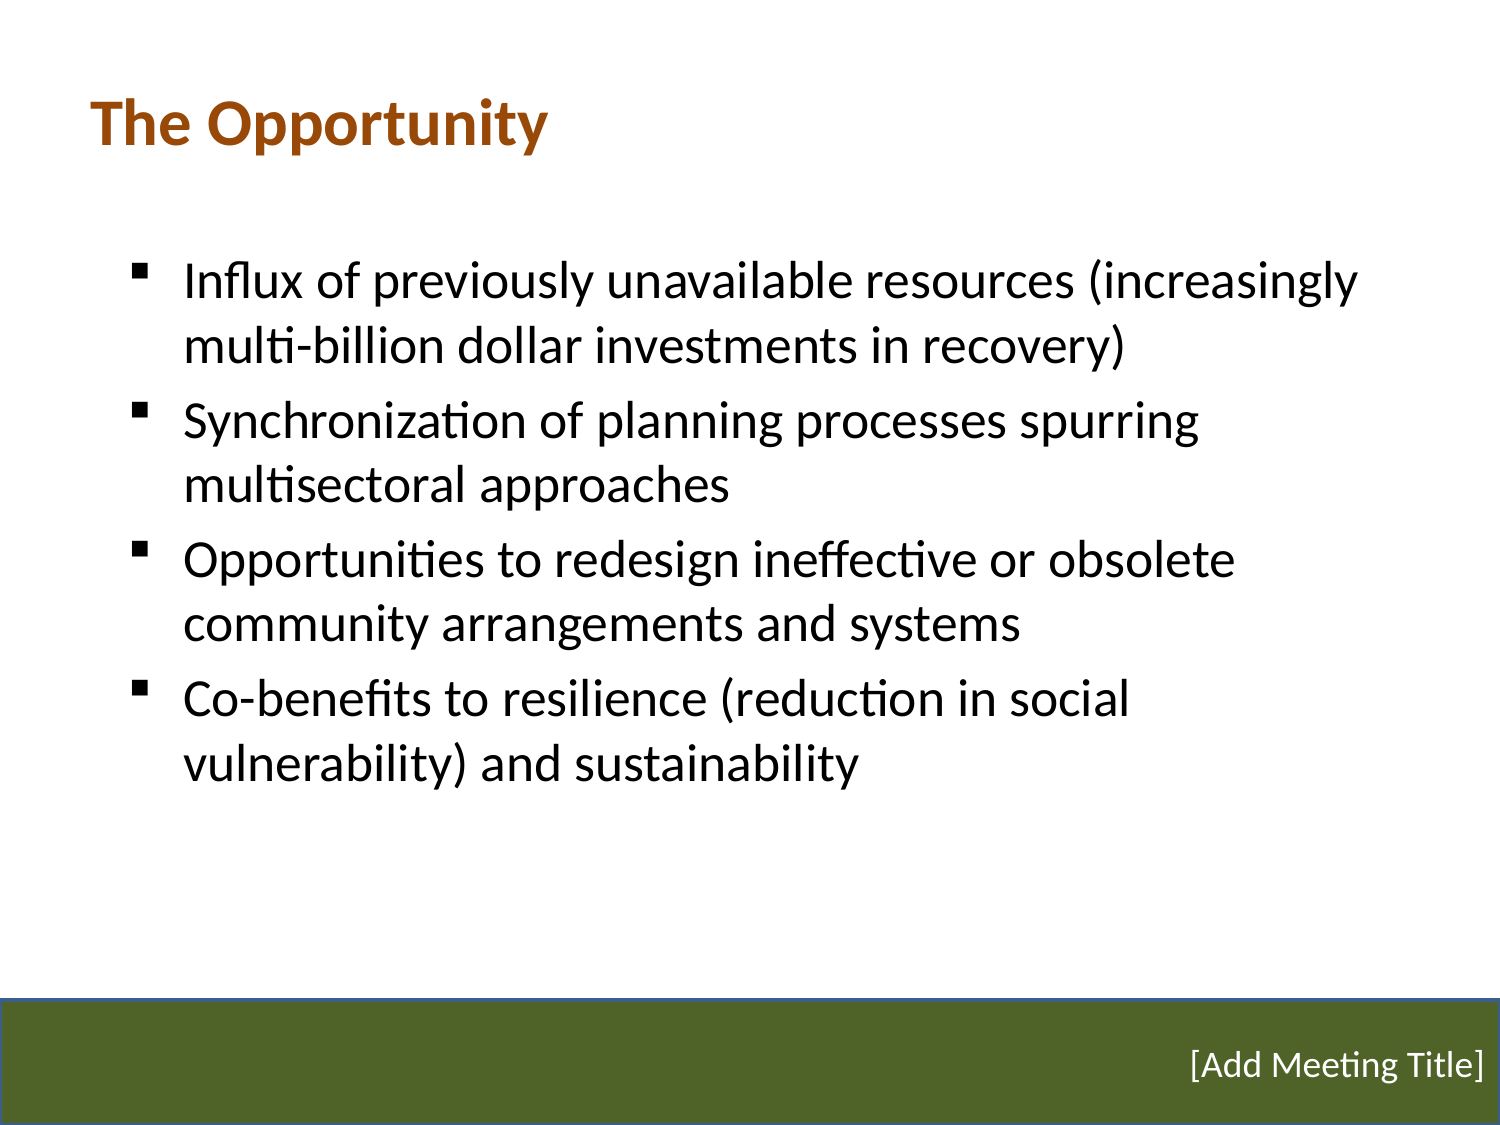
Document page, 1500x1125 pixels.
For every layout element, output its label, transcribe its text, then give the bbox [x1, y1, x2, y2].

text_box [Add Meeting Title] [0, 998, 1500, 1125]
list Influx of previously unavailable resources (increasingly multi-billion dollar investments in recovery) Synchronization of planning processes spurring multisectoral approaches Opportunities to redesign ineffective or obsolete community arrangements and systems Co-benefits to resilience (reduction in social vulnerability) and sustainability [112, 237, 1388, 850]
title The Opportunity [75, 24, 1425, 213]
